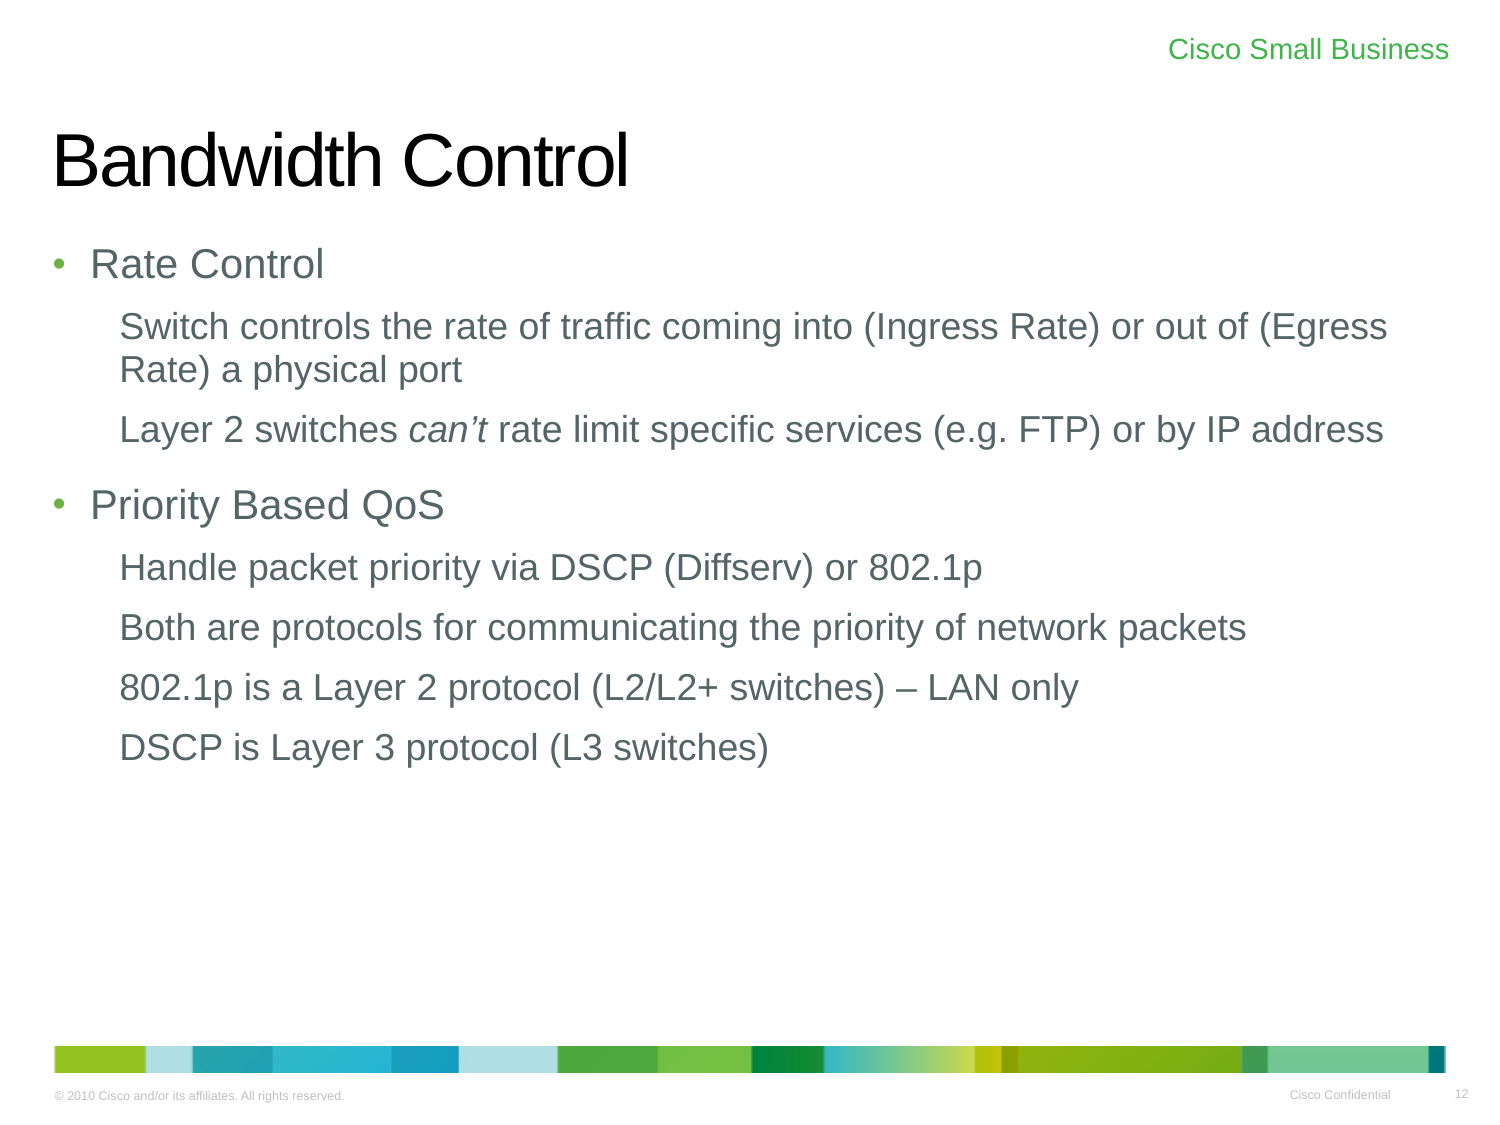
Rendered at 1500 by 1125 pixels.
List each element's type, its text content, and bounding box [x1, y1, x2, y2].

list Rate Control Switch controls the rate of traffic coming into (Ingress Rate) or out of (Egress Rate) a physical port Layer 2 switches can’t rate limit specific services (e.g. FTP) or by IP address Priority Based QoS Handle packet priority via DSCP (Diffserv) or 802.1p Both are protocols for communicating the priority of network packets 802.1p is a Layer 2 protocol (L2/L2+ switches) – LAN only DSCP is Layer 3 protocol (L3 switches) [37, 233, 1441, 986]
title Bandwidth Control [37, 70, 1447, 209]
picture [54, 1046, 1446, 1073]
